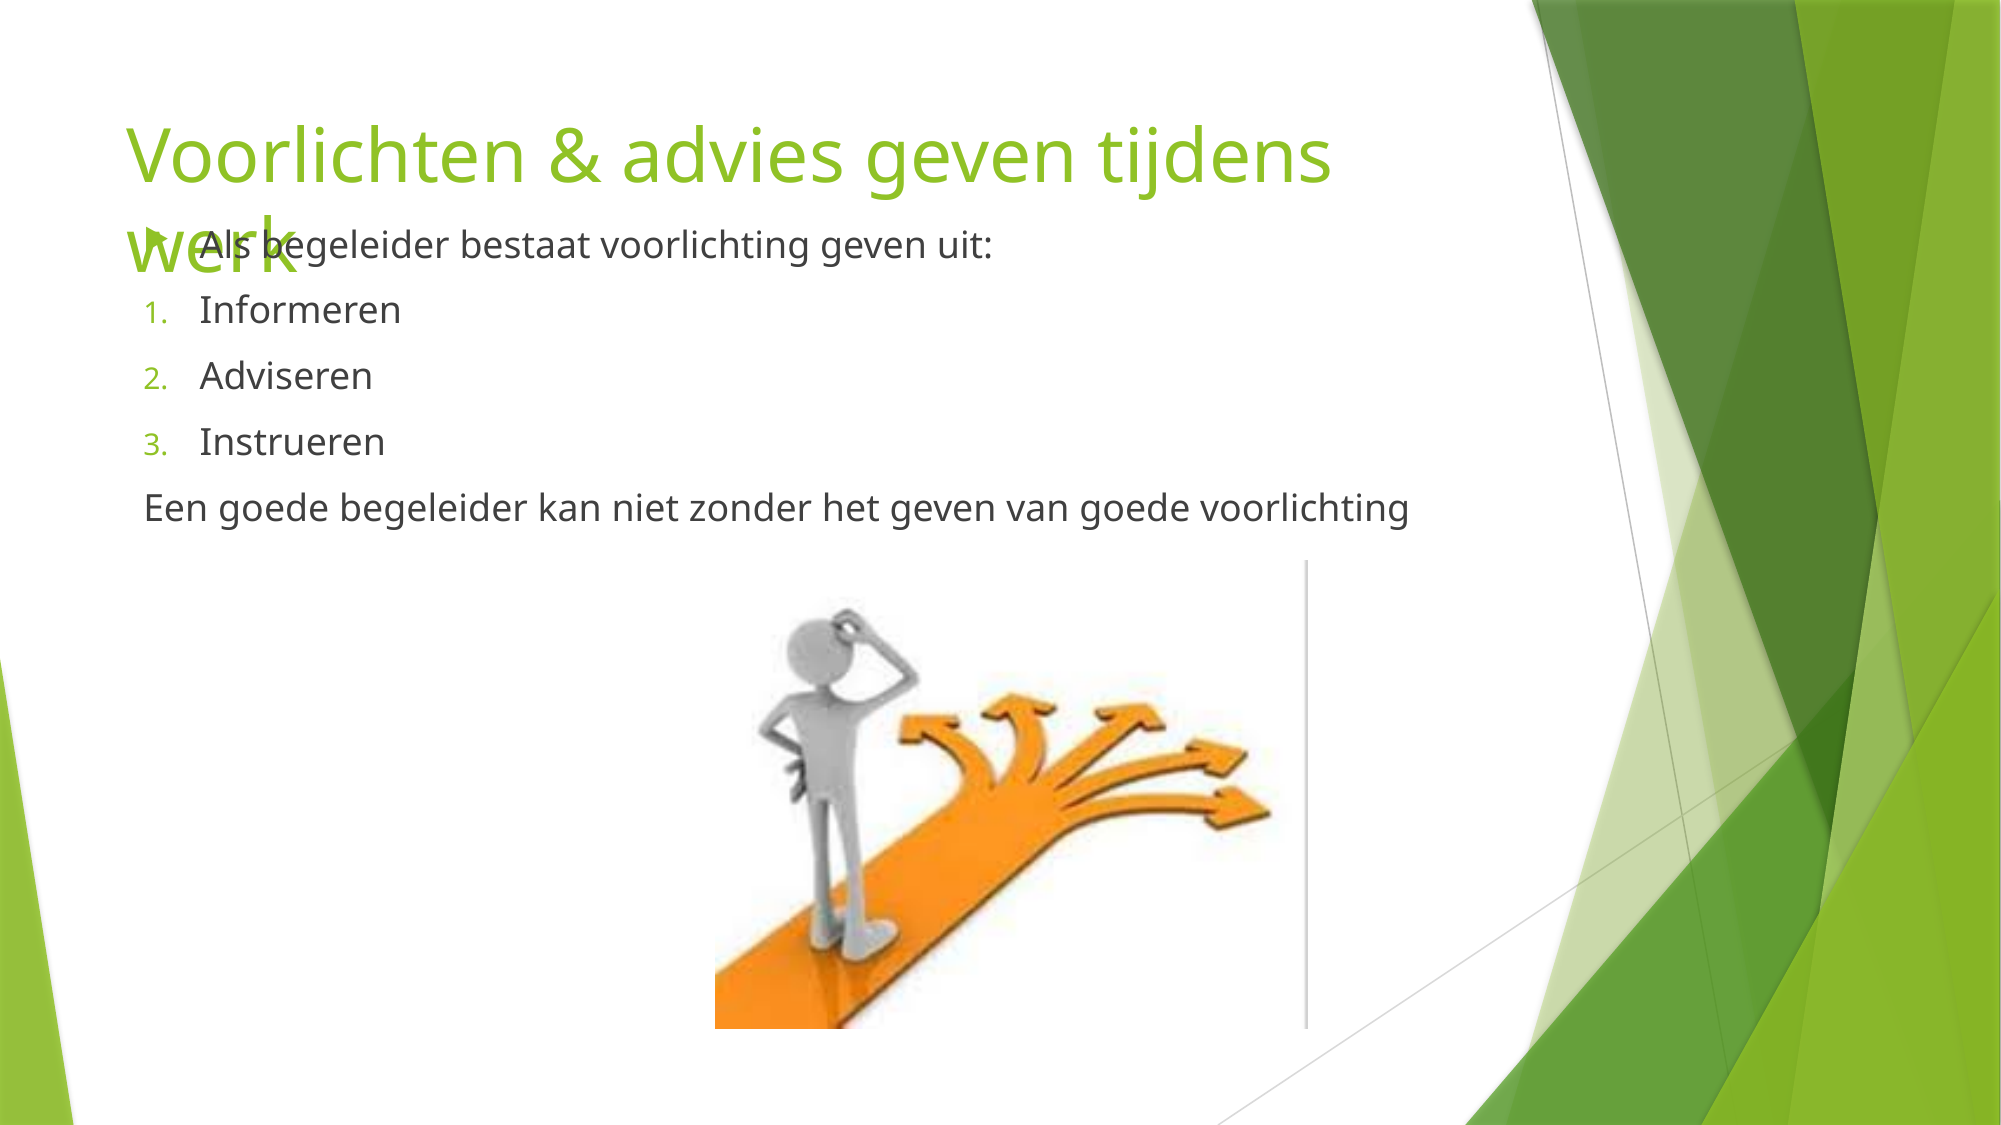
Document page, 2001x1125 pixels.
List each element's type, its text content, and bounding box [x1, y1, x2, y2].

picture [715, 560, 1309, 1029]
list Als begeleider bestaat voorlichting geven uit: Informeren Adviseren Instrueren Een goede begeleider kan niet zonder het geven van goede voorlichting [128, 213, 1539, 850]
title Voorlichten & advies geven tijdens werk [111, 99, 1522, 317]
